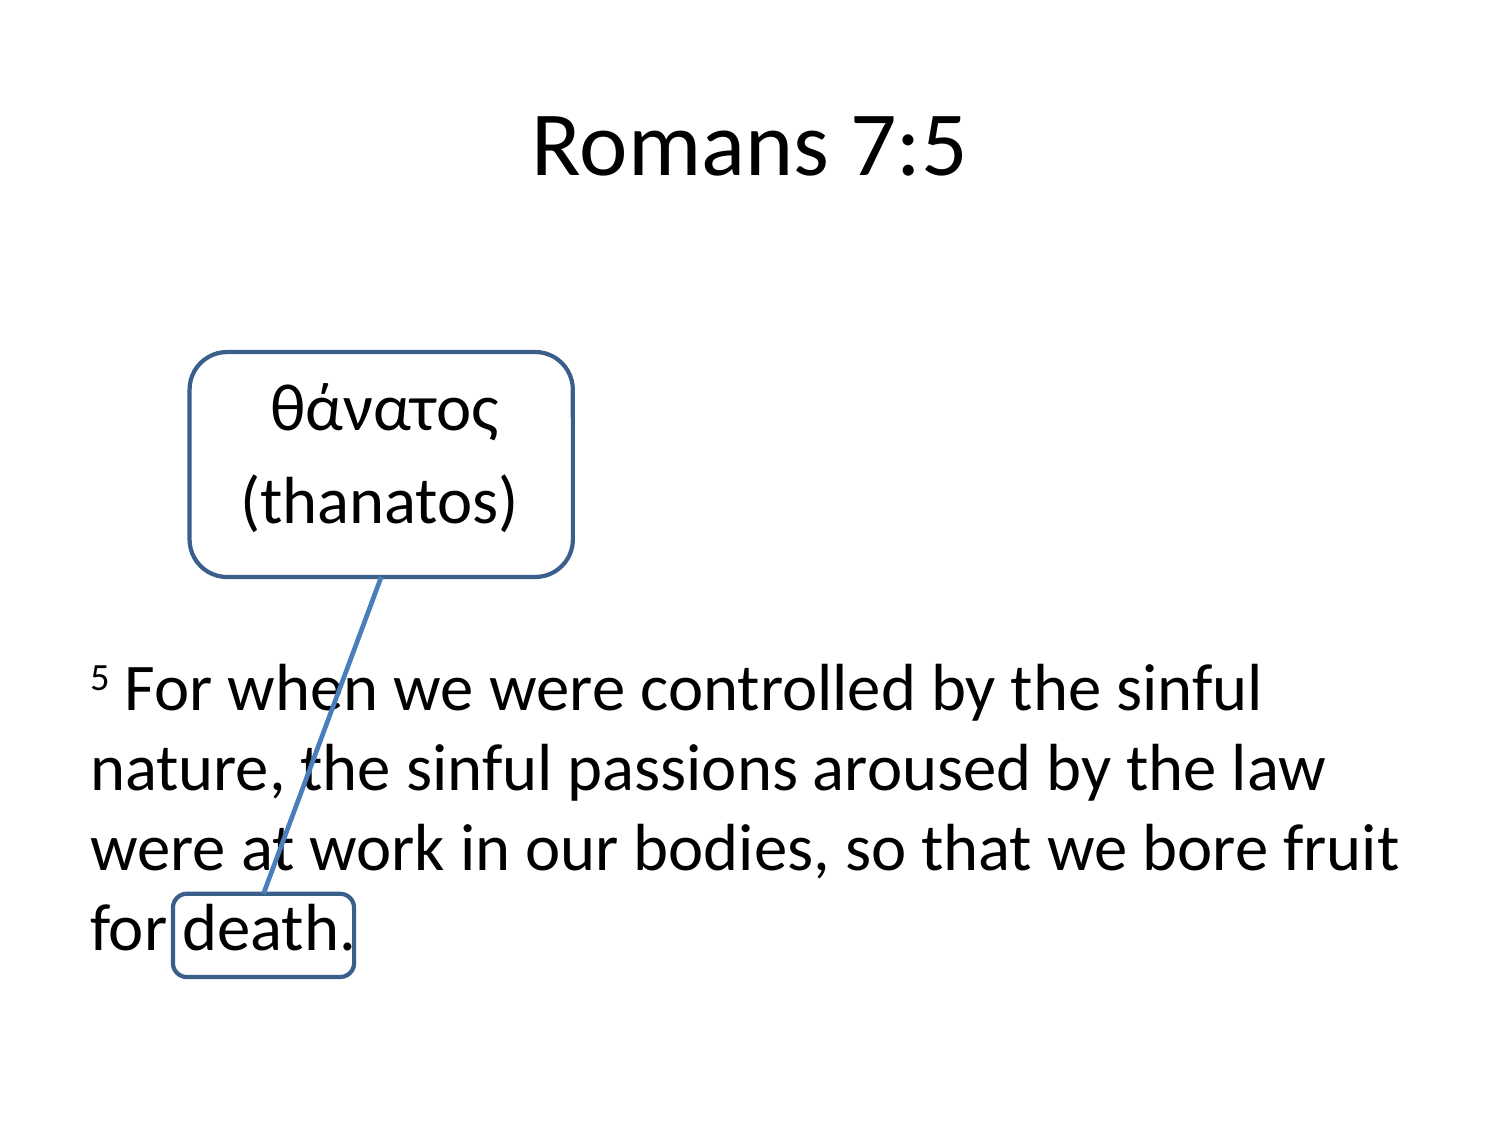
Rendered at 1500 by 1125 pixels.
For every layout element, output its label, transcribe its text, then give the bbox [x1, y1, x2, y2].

list θάνατος (thanatos) 5 For when we were controlled by the sinful nature, the sinful passions aroused by the law were at work in our bodies, so that we bore fruit for death. [75, 262, 1425, 1005]
title Romans 7:5 [75, 45, 1425, 233]
text_box [170, 891, 357, 980]
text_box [263, 576, 382, 894]
text_box [187, 349, 575, 580]
